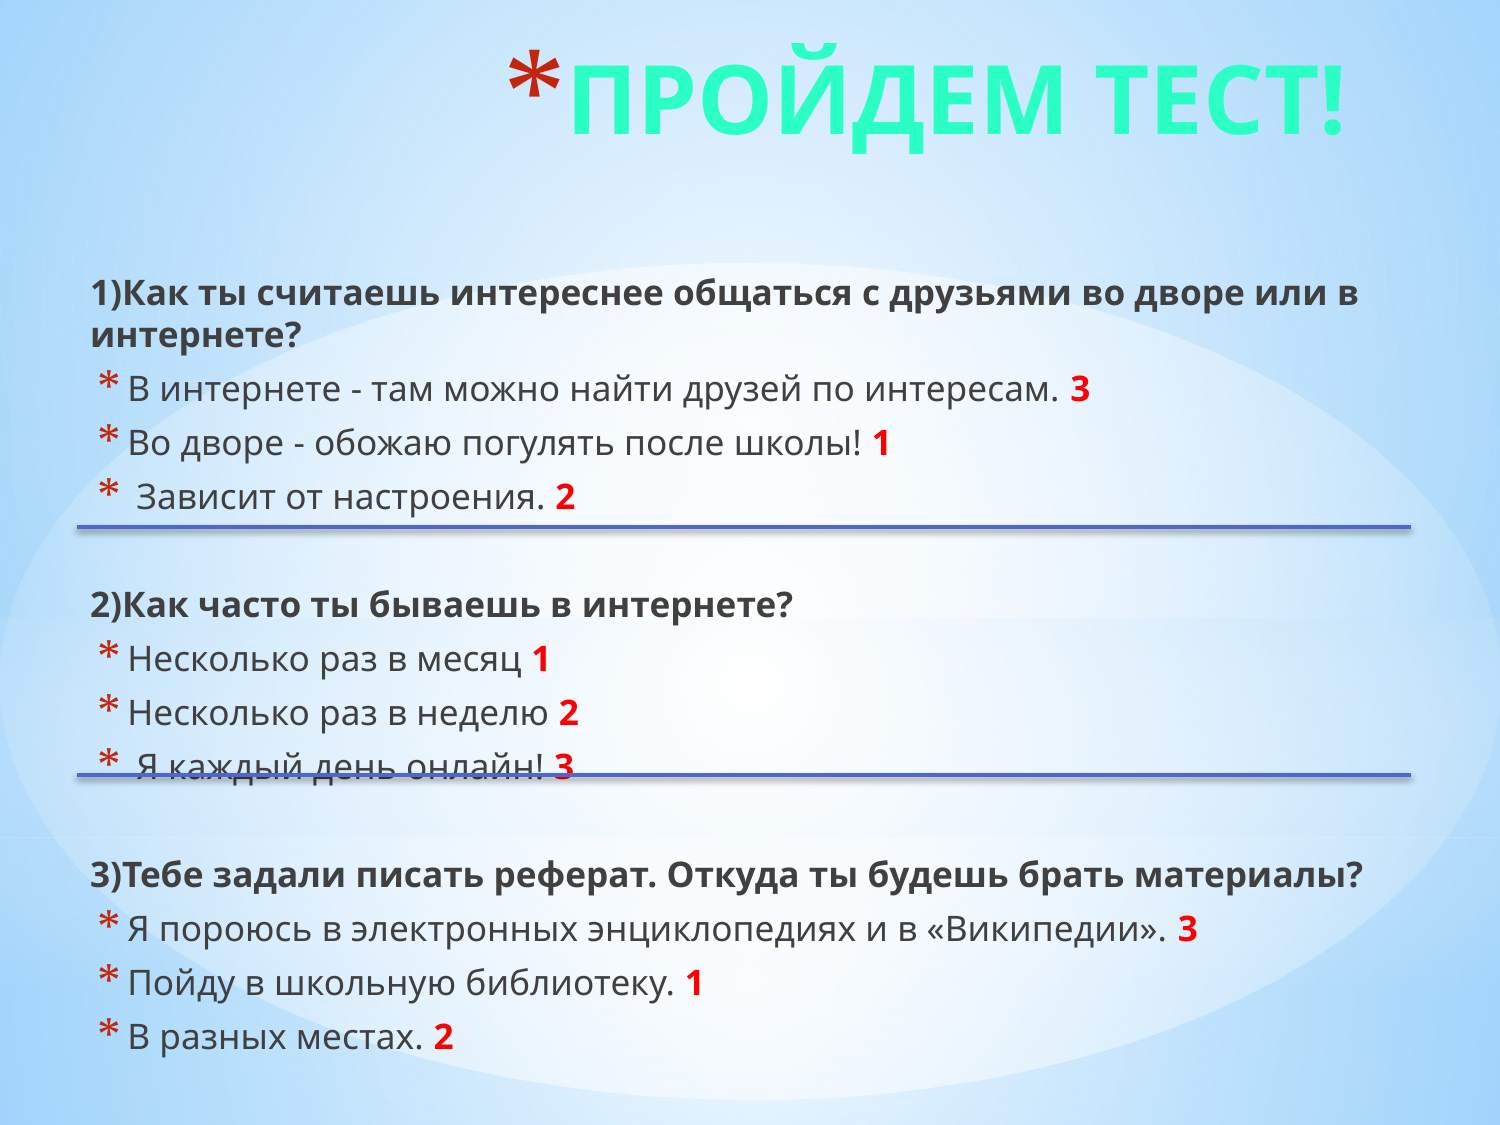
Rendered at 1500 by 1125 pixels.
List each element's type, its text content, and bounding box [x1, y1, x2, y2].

list 1)Как ты считаешь интереснее общаться с друзьями во дворе или в интернете? В интернете - там можно найти друзей по интересам. 3 Во дворе - обожаю погулять после школы! 1 Зависит от настроения. 2 2)Как часто ты бываешь в интернете? Несколько раз в месяц 1 Несколько раз в неделю 2 Я каждый день онлайн! 3 3)Тебе задали писать реферат. Откуда ты будешь брать материалы? Я пороюсь в электронных энциклопедиях и в «Википедии». 3 Пойду в школьную библиотеку. 1 В разных местах. 2 [75, 262, 1388, 525]
list 1)Как ты считаешь интереснее общаться с друзьями во дворе или в интернете? В интернете - там можно найти друзей по интересам. 3 Во дворе - обожаю погулять после школы! 1 Зависит от настроения. 2 2)Как часто ты бываешь в интернете? Несколько раз в месяц 1 Несколько раз в неделю 2 Я каждый день онлайн! 3 3)Тебе задали писать реферат. Откуда ты будешь брать материалы? Я пороюсь в электронных энциклопедиях и в «Википедии». 3 Пойду в школьную библиотеку. 1 В разных местах. 2 [75, 785, 1388, 1071]
title Пройдем тест! [294, 30, 1363, 262]
list 1)Как ты считаешь интереснее общаться с друзьями во дворе или в интернете? В интернете - там можно найти друзей по интересам. 3 Во дворе - обожаю погулять после школы! 1 Зависит от настроения. 2 2)Как часто ты бываешь в интернете? Несколько раз в месяц 1 Несколько раз в неделю 2 Я каждый день онлайн! 3 3)Тебе задали писать реферат. Откуда ты будешь брать материалы? Я пороюсь в электронных энциклопедиях и в «Википедии». 3 Пойду в школьную библиотеку. 1 В разных местах. 2 [75, 537, 1388, 773]
